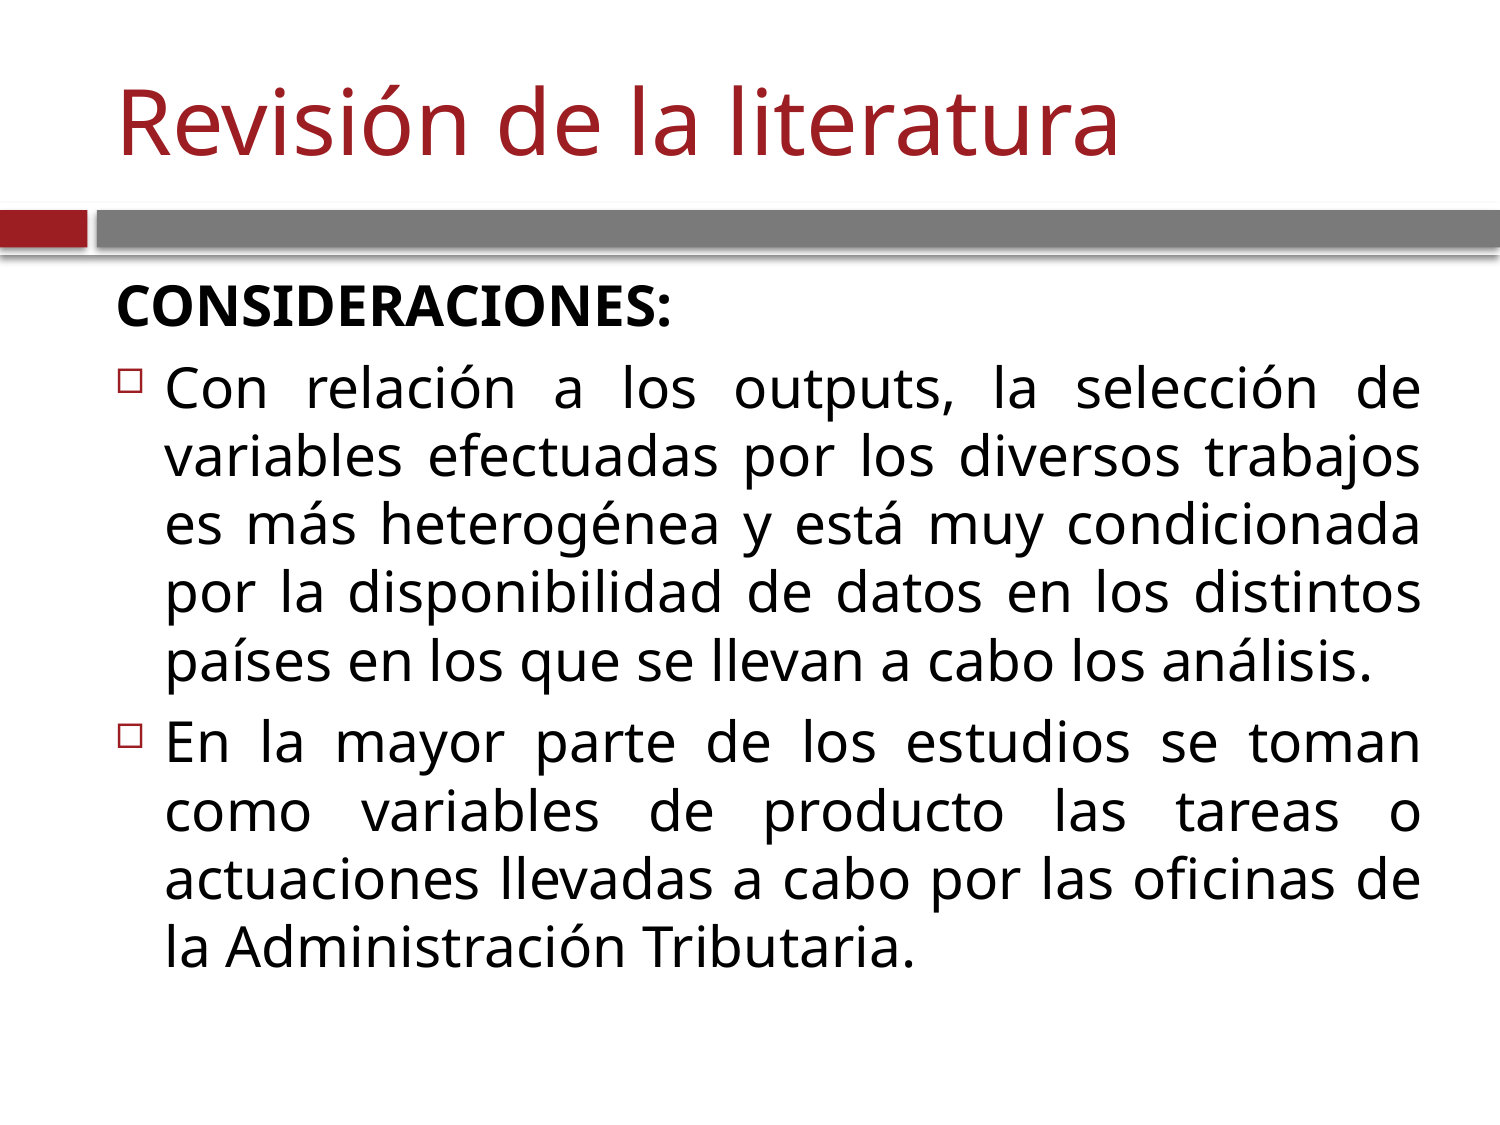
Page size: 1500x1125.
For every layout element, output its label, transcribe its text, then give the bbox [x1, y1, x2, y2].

title Revisión de la literatura [100, 37, 1438, 200]
list CONSIDERACIONES: Con relación a los outputs, la selección de variables efectuadas por los diversos trabajos es más heterogénea y está muy condicionada por la disponibilidad de datos en los distintos países en los que se llevan a cabo los análisis. En la mayor parte de los estudios se toman como variables de producto las tareas o actuaciones llevadas a cabo por las oficinas de la Administración Tributaria. [100, 262, 1438, 1000]
